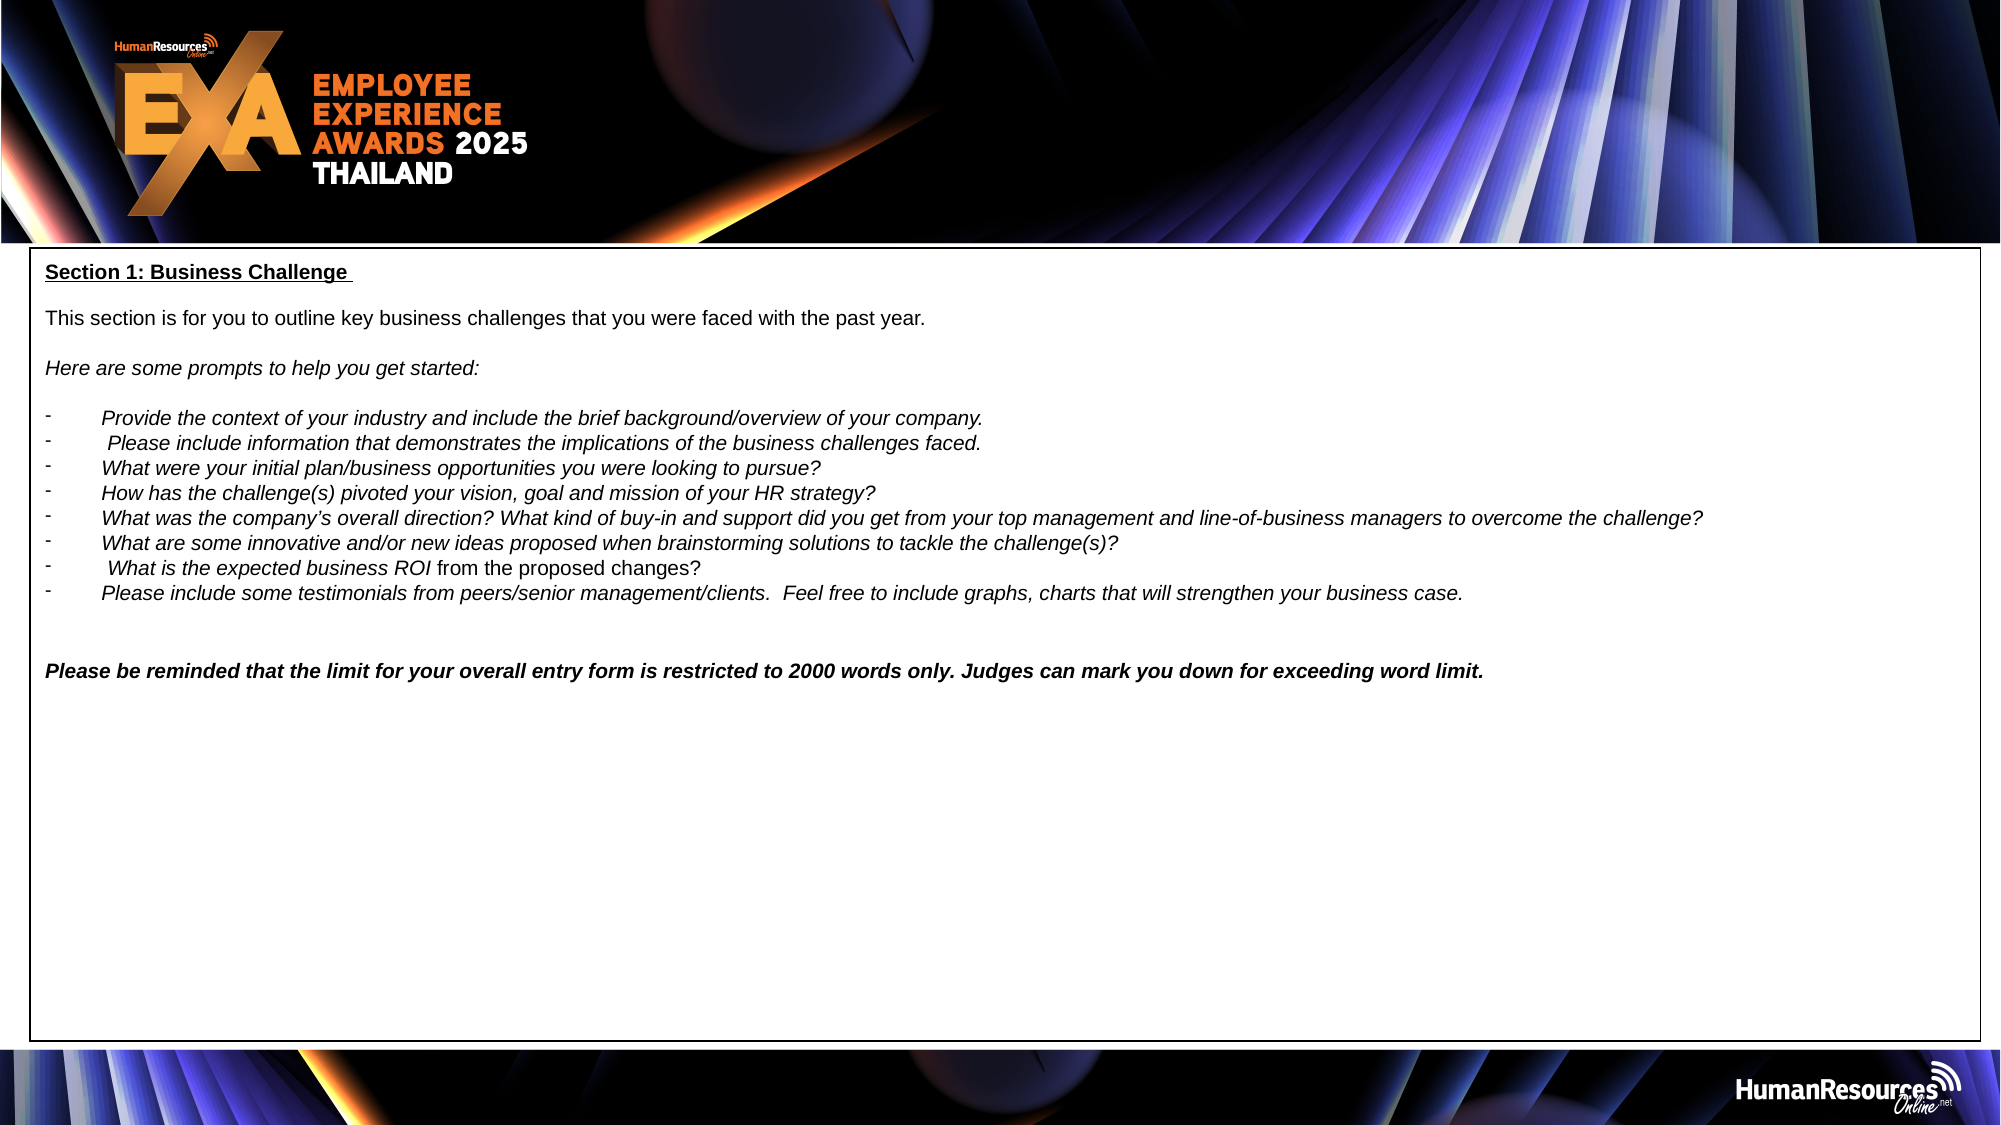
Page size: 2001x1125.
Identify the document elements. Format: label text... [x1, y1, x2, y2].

picture [0, 0, 2001, 1125]
text_box Section 1: Business Challenge This section is for you to outline key business challenges that you were faced with the past year. Here are some prompts to help you get started: Provide the context of your industry and include the brief background/overview of your company. Please include information that demonstrates the implications of the business challenges faced. What were your initial plan/business opportunities you were looking to pursue? How has the challenge(s) pivoted your vision, goal and mission of your HR strategy? What was the company’s overall direction? What kind of buy-in and support did you get from your top management and line-of-business managers to overcome the challenge? What are some innovative and/or new ideas proposed when brainstorming solutions to tackle the challenge(s)? What is the expected business ROI from the proposed changes? Please include some testimonials from peers/senior management/clients. Feel free to include graphs, charts that will strengthen your business case. Please be reminded that the limit for your overall entry form is restricted to 2000 words only. Judges can mark you down for exceeding word limit. [30, 247, 1981, 1042]
